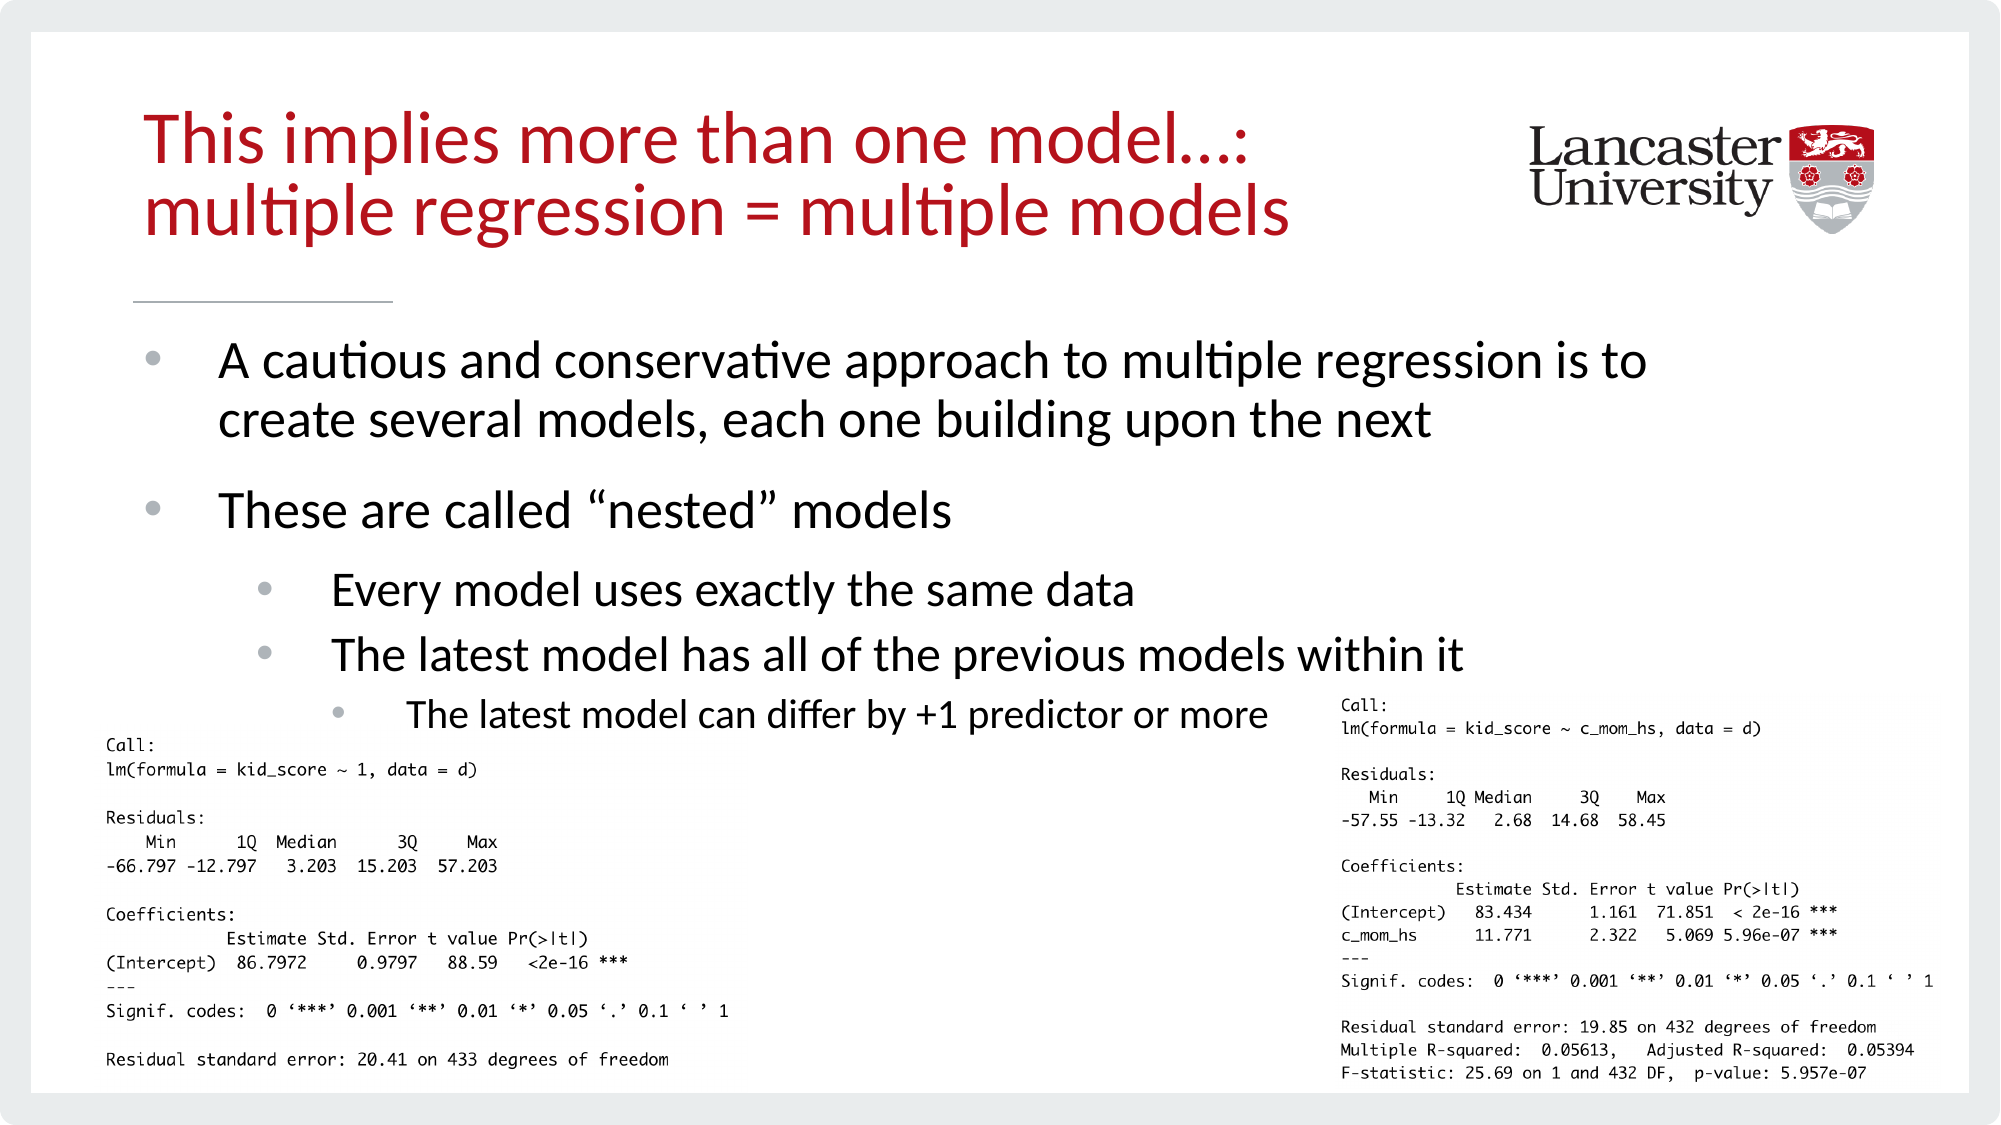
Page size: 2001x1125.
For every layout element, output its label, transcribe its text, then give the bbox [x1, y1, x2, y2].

title This implies more than one model…: multiple regression = multiple models [128, 78, 1448, 279]
picture [94, 724, 748, 1093]
list A cautious and conservative approach to multiple regression is to create several models, each one building upon the next These are called “nested” models Every model uses exactly the same data The latest model has all of the previous models within it The latest model can differ by +1 predictor or more [128, 324, 1727, 1047]
picture [1335, 693, 1941, 1089]
